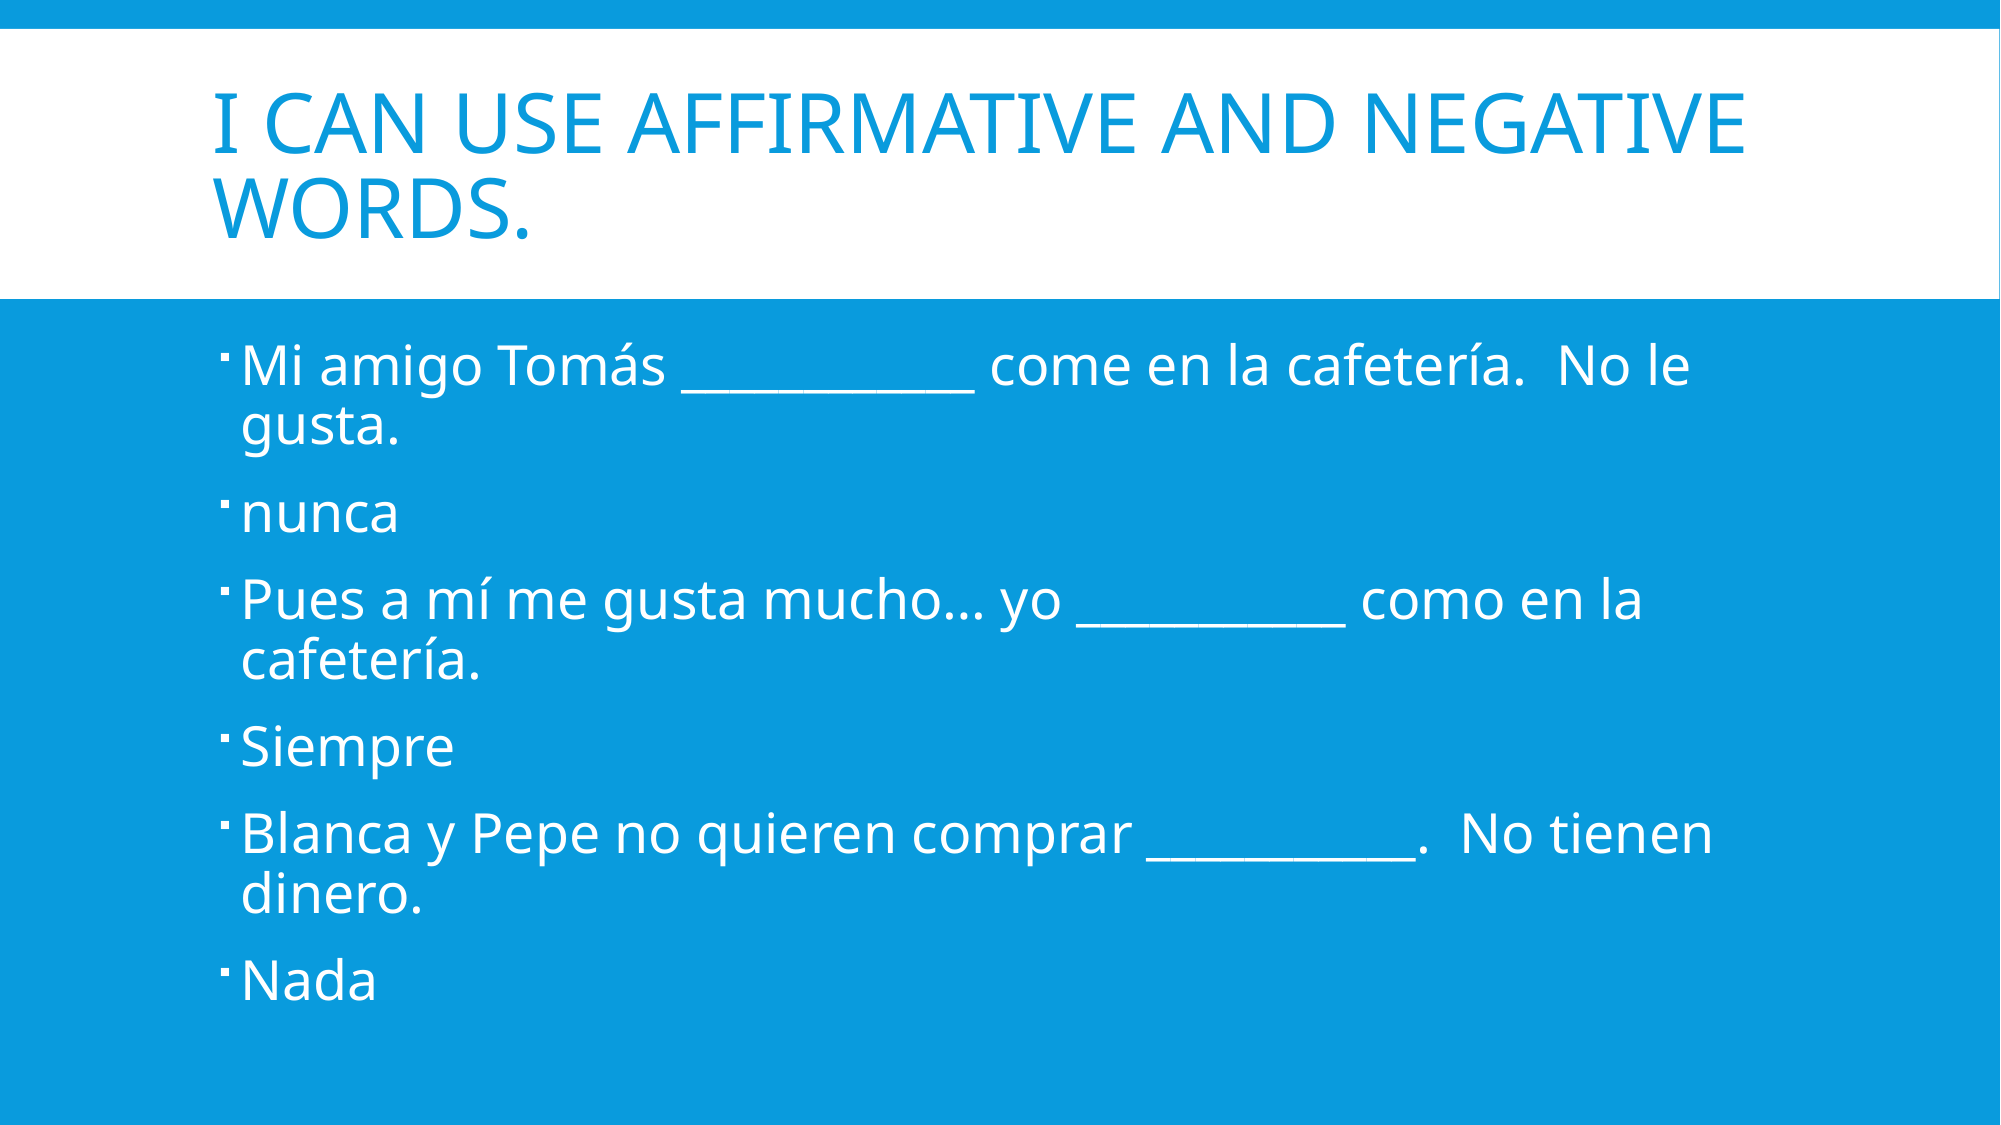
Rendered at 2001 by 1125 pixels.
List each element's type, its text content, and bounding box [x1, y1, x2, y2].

title I can use affirmative and negative words. [197, 46, 1803, 295]
list Mi amigo Tomás ____________ come en la cafetería. No le gusta. nunca Pues a mí me gusta mucho… yo ___________ como en la cafetería. Siempre Blanca y Pepe no quieren comprar ___________. No tienen dinero. Nada [197, 329, 1803, 1020]
